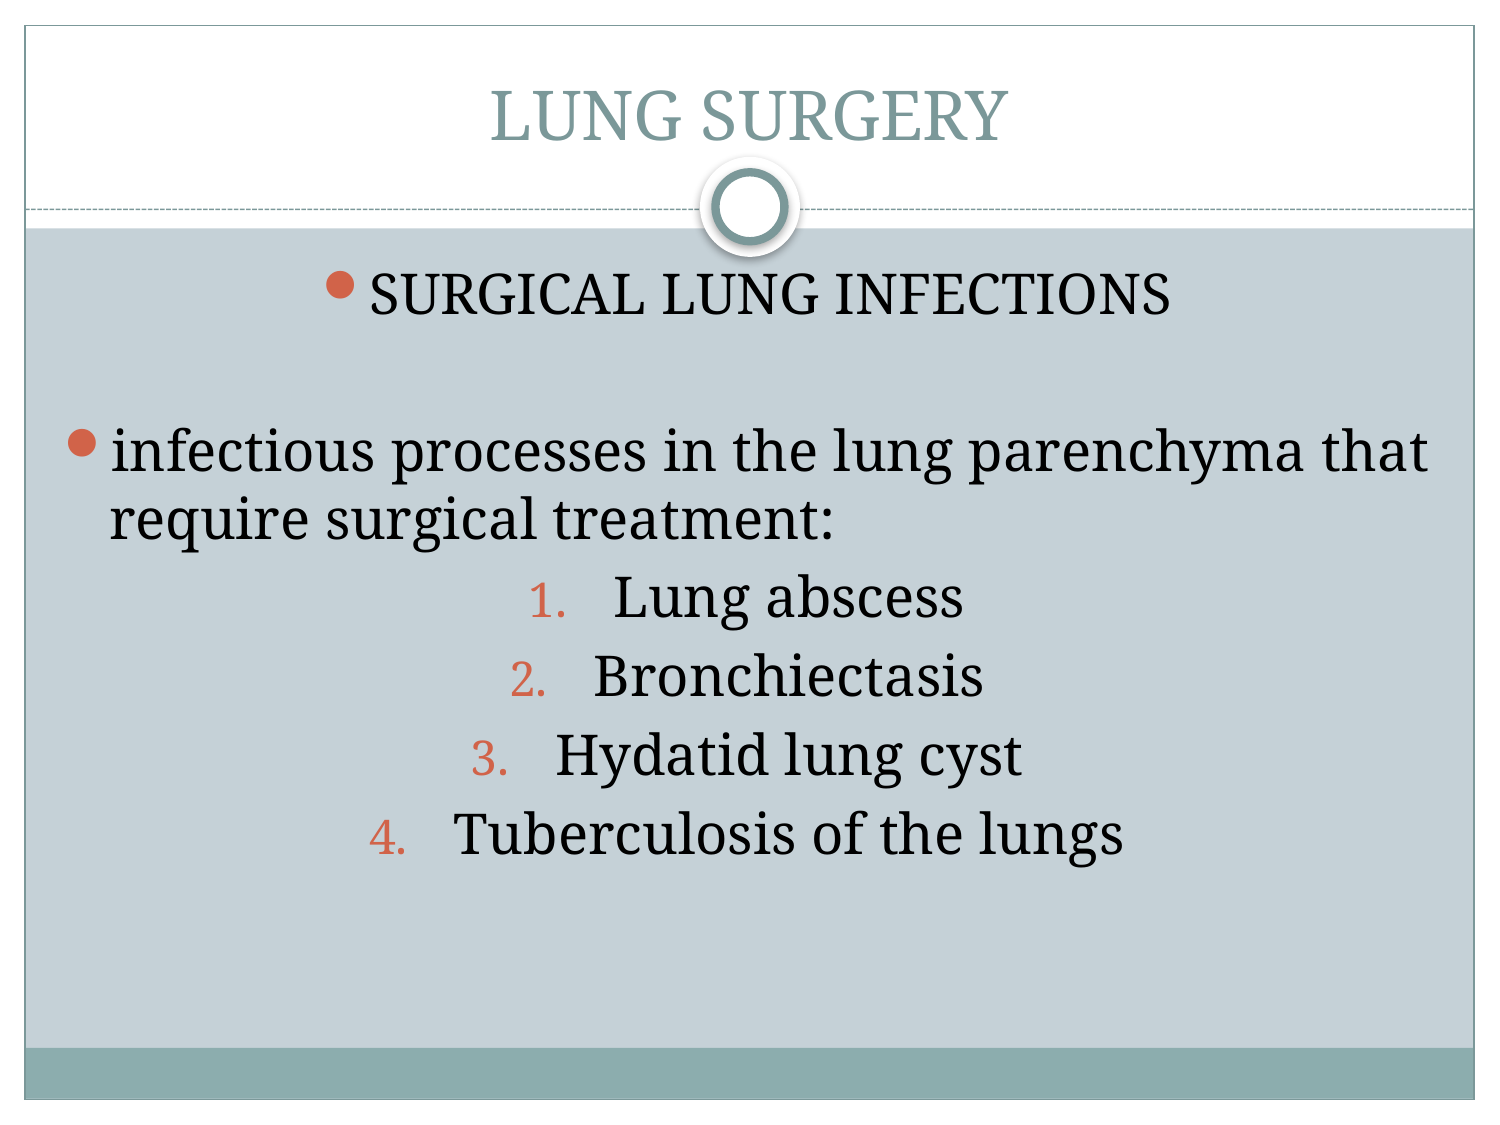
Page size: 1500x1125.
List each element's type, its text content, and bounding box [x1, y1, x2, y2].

title LUNG SURGERY [49, 37, 1450, 162]
list SURGICAL LUNG INFECTIONS infectious processes in the lung parenchyma that require surgical treatment: Lung abscess Bronchiectasis Hydatid lung cyst Tuberculosis of the lungs [49, 250, 1445, 1001]
